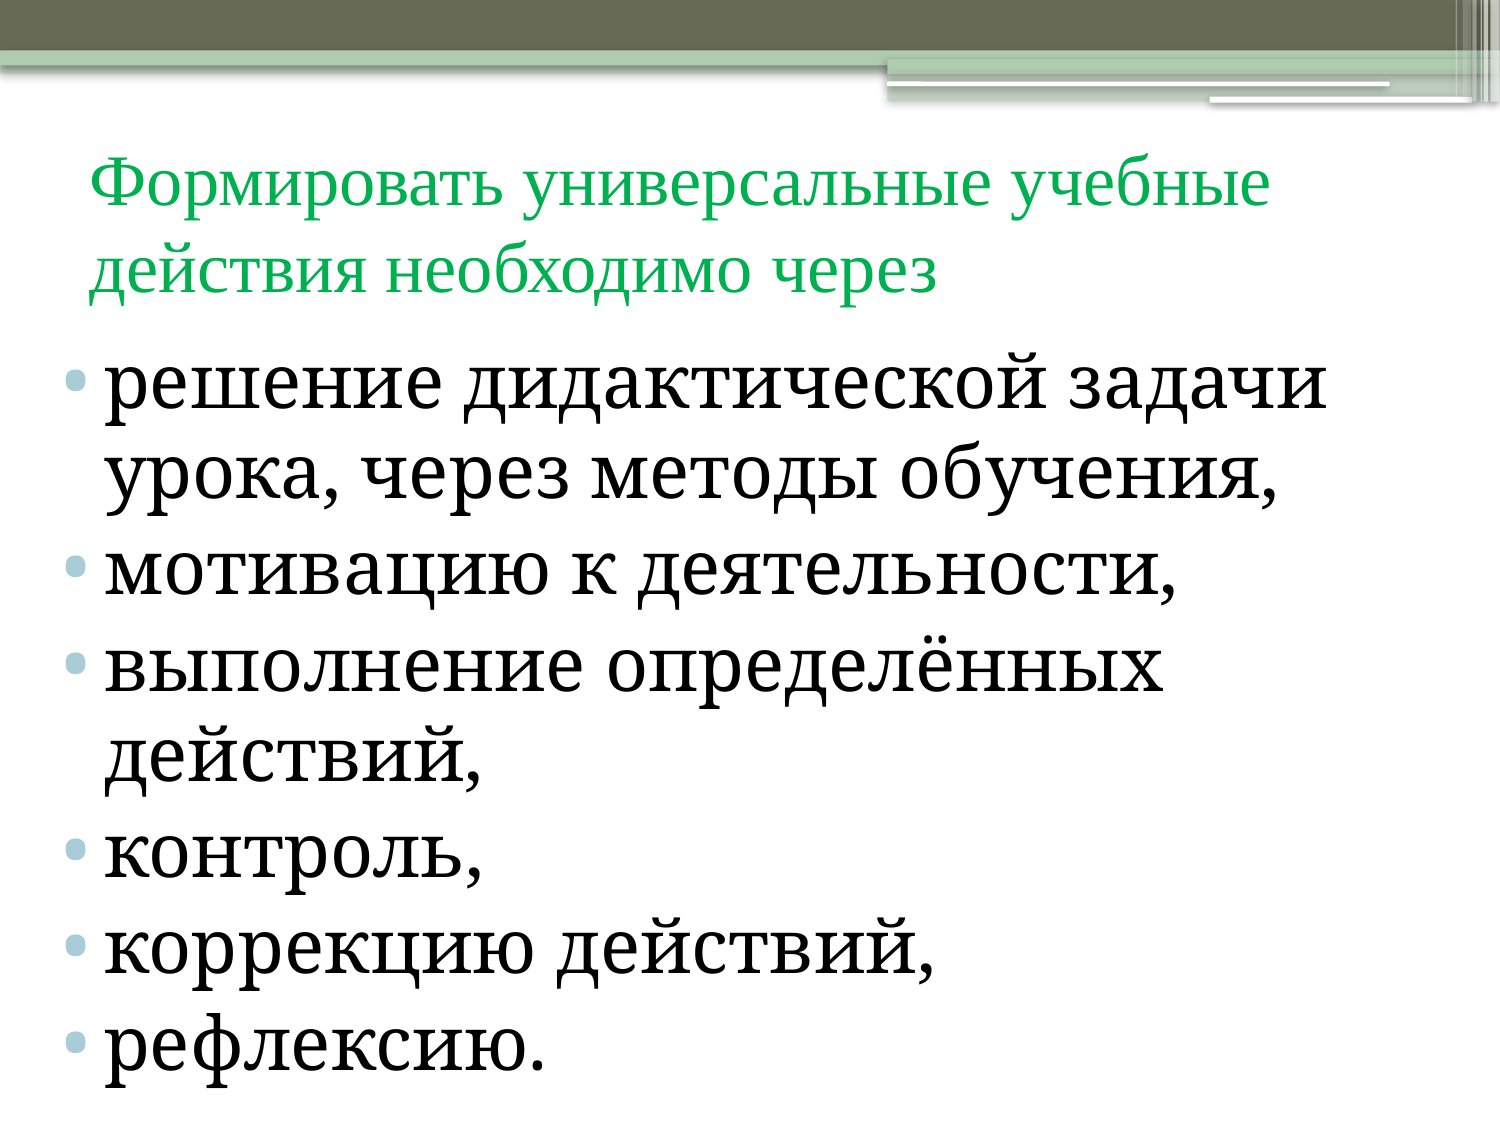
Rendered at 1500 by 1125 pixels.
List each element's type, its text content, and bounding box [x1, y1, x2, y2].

list решение дидактической задачи урока, через методы обучения, мотивацию к деятельности, выполнение определённых действий, контроль, коррекцию действий, рефлексию. [29, 326, 1459, 1125]
title Формировать универсальные учебные действия необходимо через [75, 125, 1425, 315]
